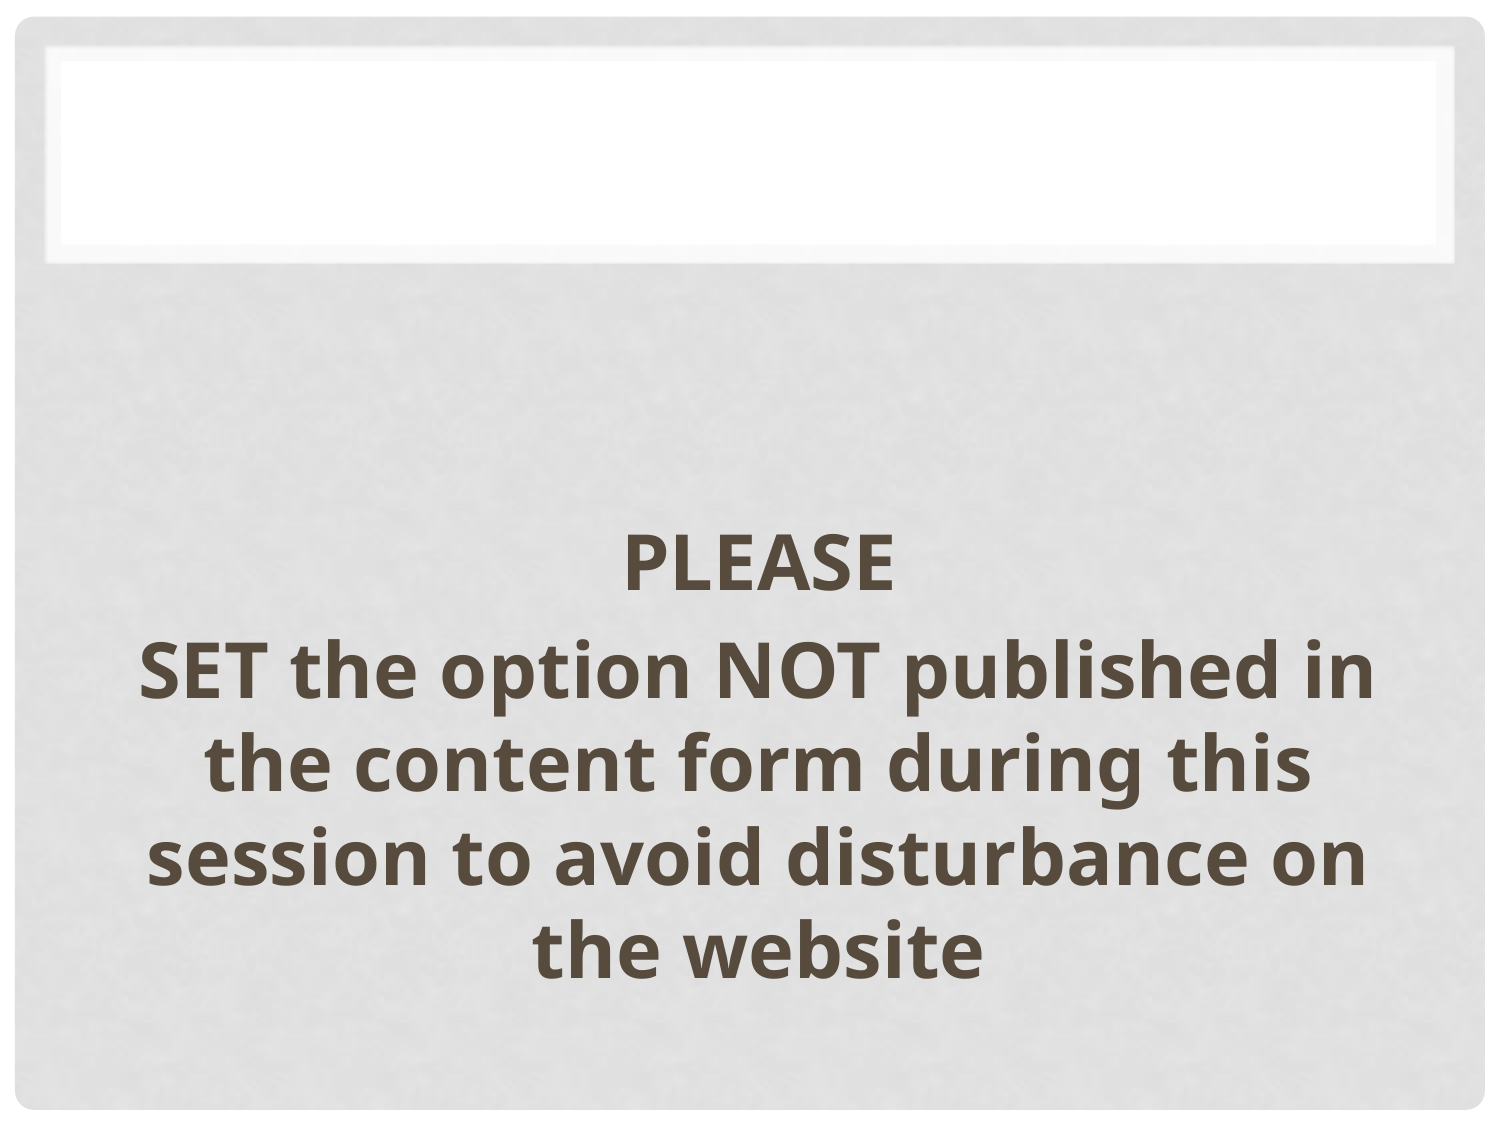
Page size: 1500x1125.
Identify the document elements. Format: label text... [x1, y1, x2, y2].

list PLEASE SET the option NOT published in the content form during this session to avoid disturbance on the website [75, 287, 1425, 1005]
